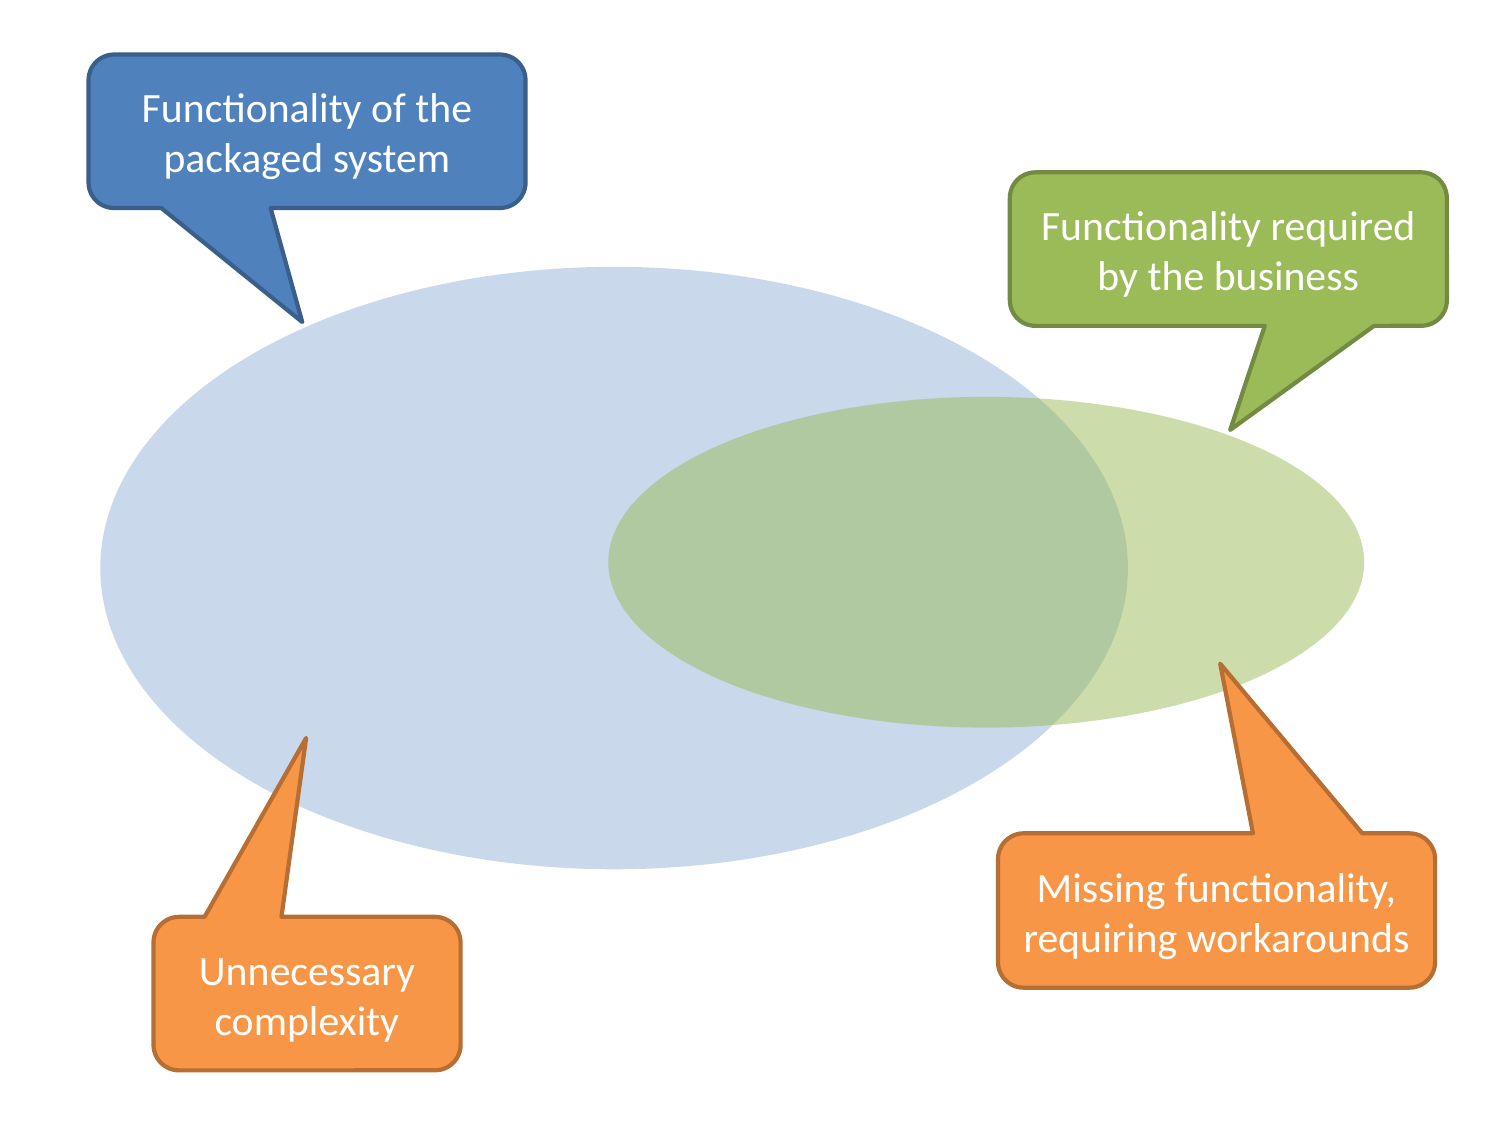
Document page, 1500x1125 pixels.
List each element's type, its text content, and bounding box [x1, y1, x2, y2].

text_box [606, 394, 1367, 730]
text_box [98, 264, 1053, 872]
text_box Functionality required by the business [1007, 170, 1450, 432]
text_box Functionality of the packaged system [86, 52, 528, 324]
text_box Missing functionality, requiring workarounds [995, 661, 1438, 990]
text_box Unnecessary complexity [151, 735, 463, 1073]
